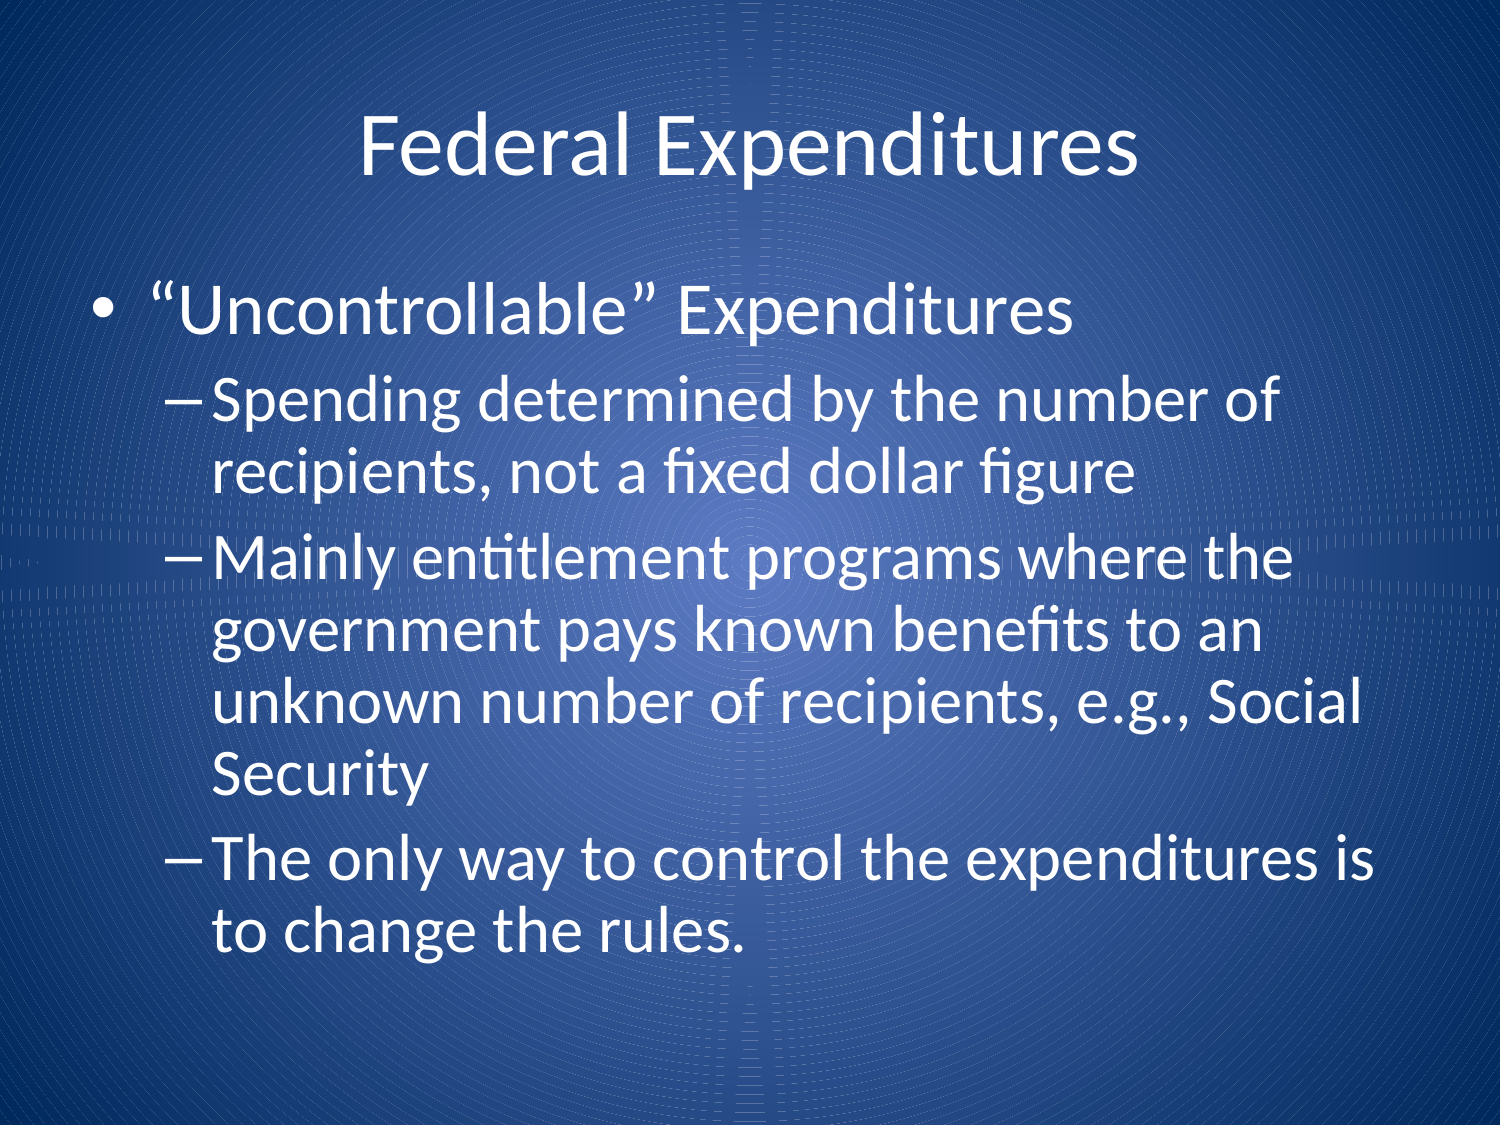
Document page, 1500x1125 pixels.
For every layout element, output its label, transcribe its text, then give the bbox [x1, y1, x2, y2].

title Federal Expenditures [75, 45, 1425, 233]
list “Uncontrollable” Expenditures Spending determined by the number of recipients, not a fixed dollar figure Mainly entitlement programs where the government pays known benefits to an unknown number of recipients, e.g., Social Security The only way to control the expenditures is to change the rules. [75, 262, 1425, 1005]
